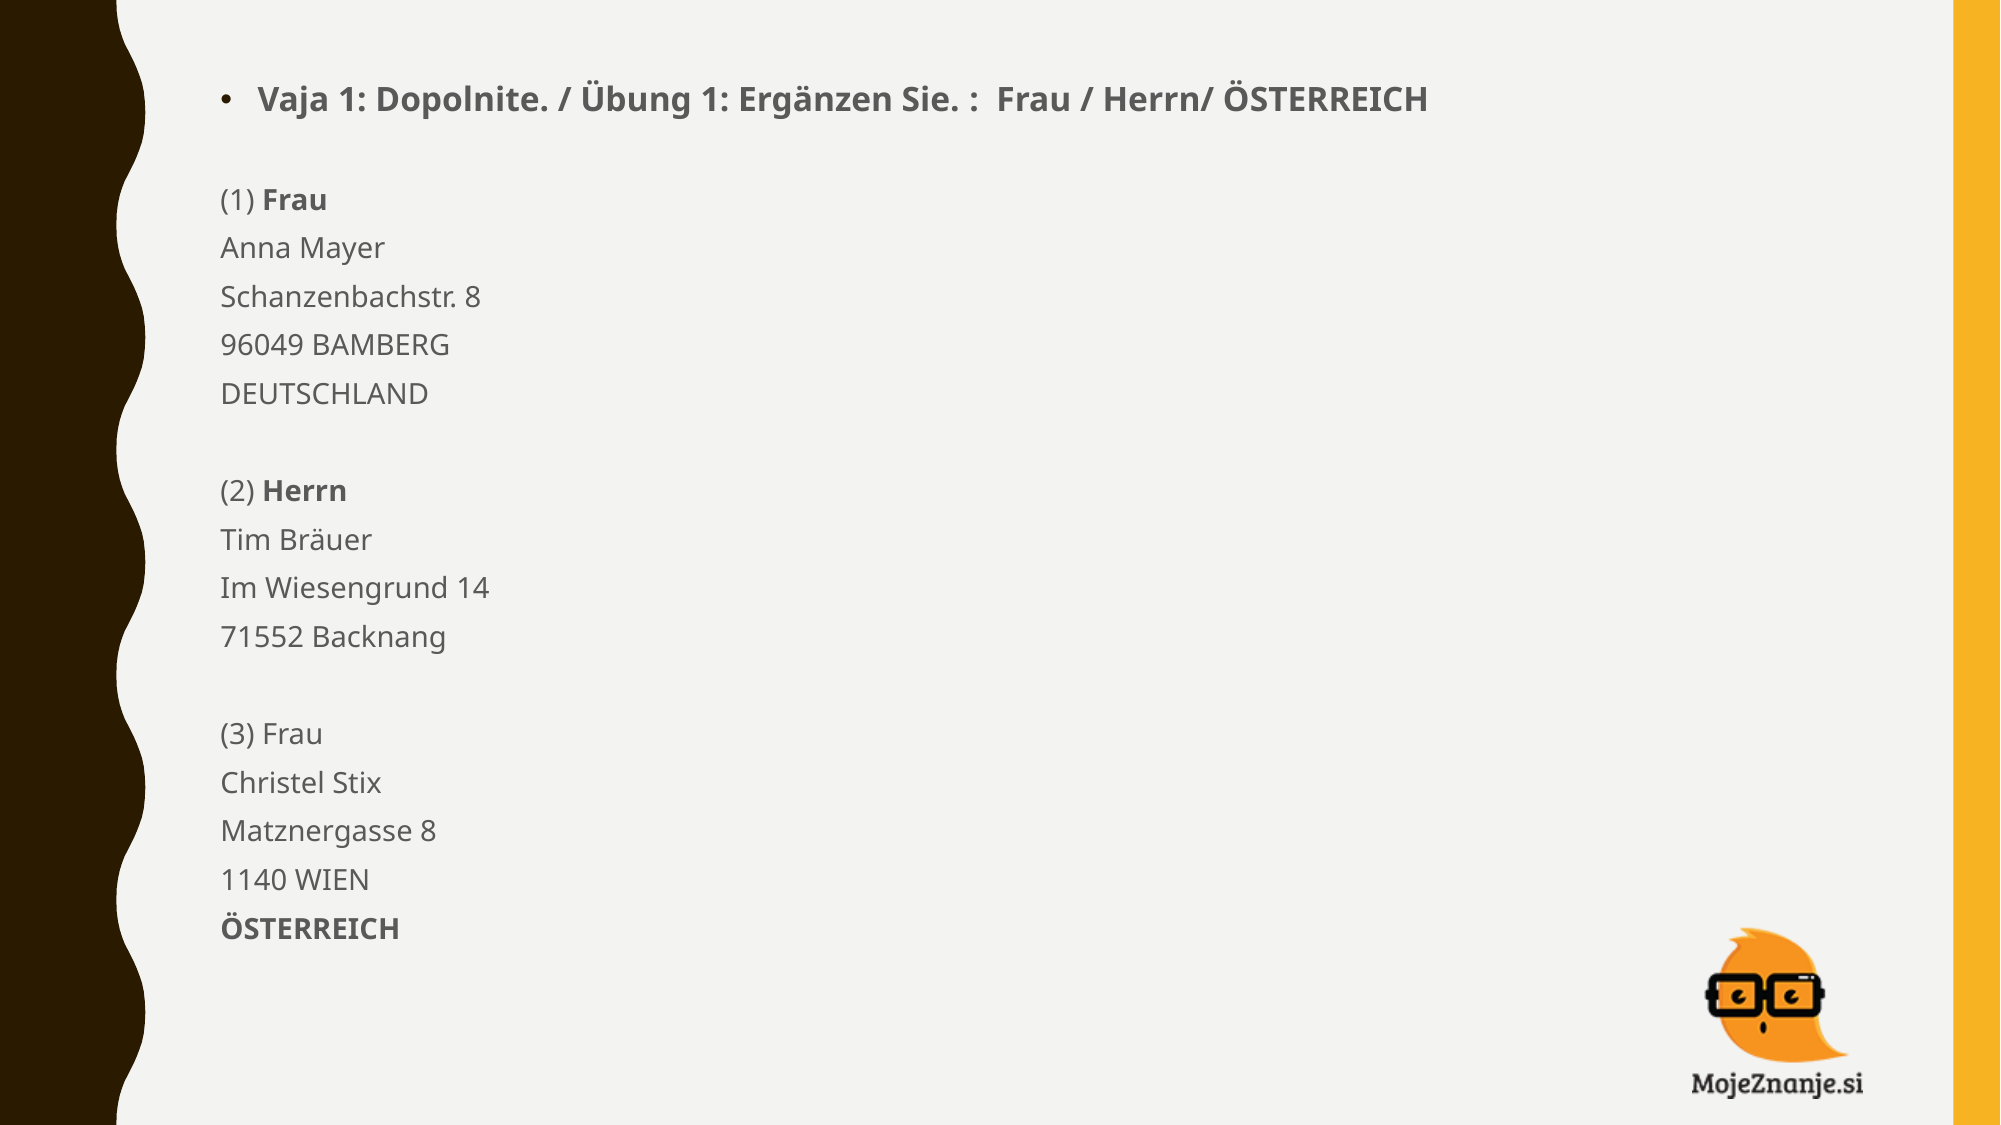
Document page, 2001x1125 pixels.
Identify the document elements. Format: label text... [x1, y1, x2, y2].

picture [1692, 965, 1863, 1099]
list Vaja 1: Dopolnite. / Übung 1: Ergänzen Sie. : Frau / Herrn/ ÖSTERREICH (1) Frau Anna Mayer Schanzenbachstr. 8 96049 BAMBERG DEUTSCHLAND (2) Herrn Tim Bräuer Im Wiesengrund 14 71552 Backnang (3) Frau Christel Stix Matznergasse 8 1140 WIEN ÖSTERREICH [205, 66, 1875, 965]
